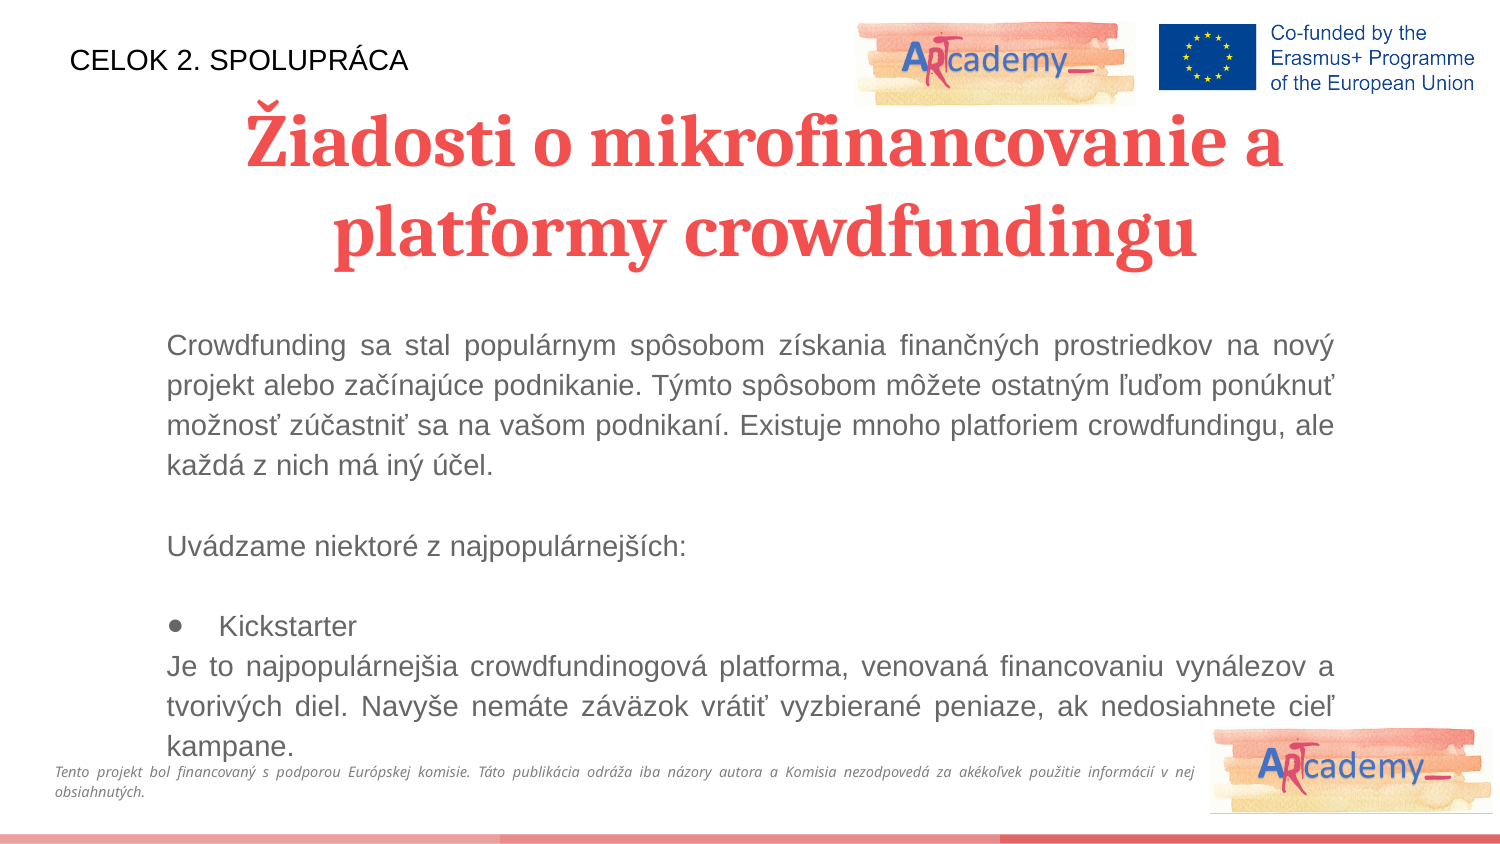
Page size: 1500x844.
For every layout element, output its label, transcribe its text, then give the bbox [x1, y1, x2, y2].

picture [854, 2, 1137, 138]
title Žiadosti o mikrofinancovanie a platformy crowdfundingu [180, 93, 1352, 287]
picture [1158, 24, 1474, 94]
picture [1210, 709, 1493, 844]
text_box Tento projekt bol financovaný s podporou Európskej komisie. Táto publikácia odráža iba názory autora a Komisia nezodpovedá za akékoľvek použitie informácií v nej obsiahnutých. [39, 754, 1205, 799]
text_box CELOK 2. SPOLUPRÁCA [54, 33, 476, 84]
list Crowdfunding sa stal populárnym spôsobom získania finančných prostriedkov na nový projekt alebo začínajúce podnikanie. Týmto spôsobom môžete ostatným ľuďom ponúknuť možnosť zúčastniť sa na vašom podnikaní. Existuje mnoho platforiem crowdfundingu, ale každá z nich má iný účel. Uvádzame niektoré z najpopulárnejších: Kickstarter Je to najpopulárnejšia crowdfundinogová platforma, venovaná financovaniu vynálezov a tvorivých diel. Navyše nemáte záväzok vrátiť vyzbierané peniaze, ak nedosiahnete cieľ kampane. [128, 305, 1352, 751]
